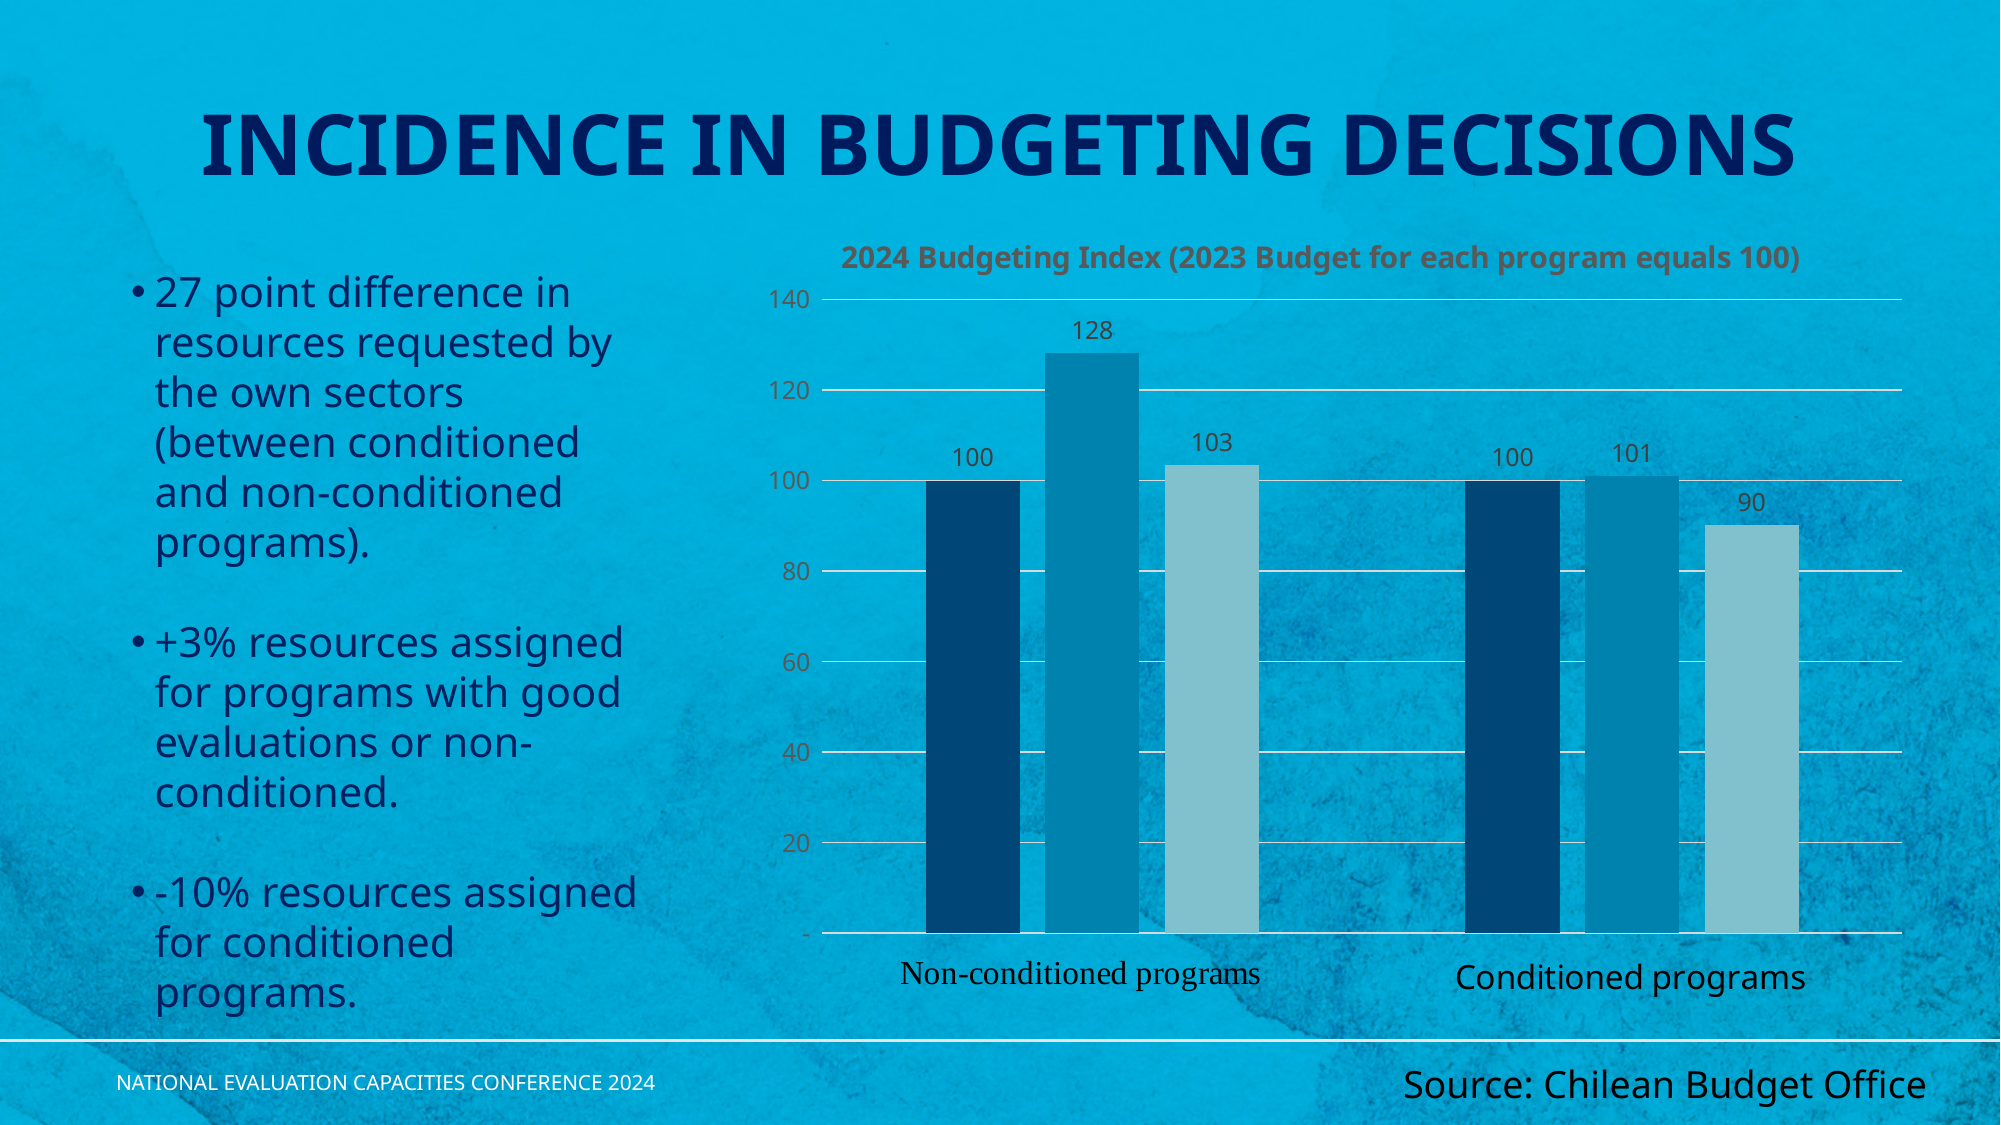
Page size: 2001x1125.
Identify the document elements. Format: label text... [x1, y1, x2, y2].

chart [626, 207, 1943, 1122]
title INCIDENCE IN BUDGETING DECISIONS [116, 95, 1884, 202]
text_box 27 point difference in resources requested by the own sectors (between conditioned and non-conditioned programs). +3% resources assigned for programs with good evaluations or non-conditioned. -10% resources assigned for conditioned programs. [116, 258, 626, 1069]
